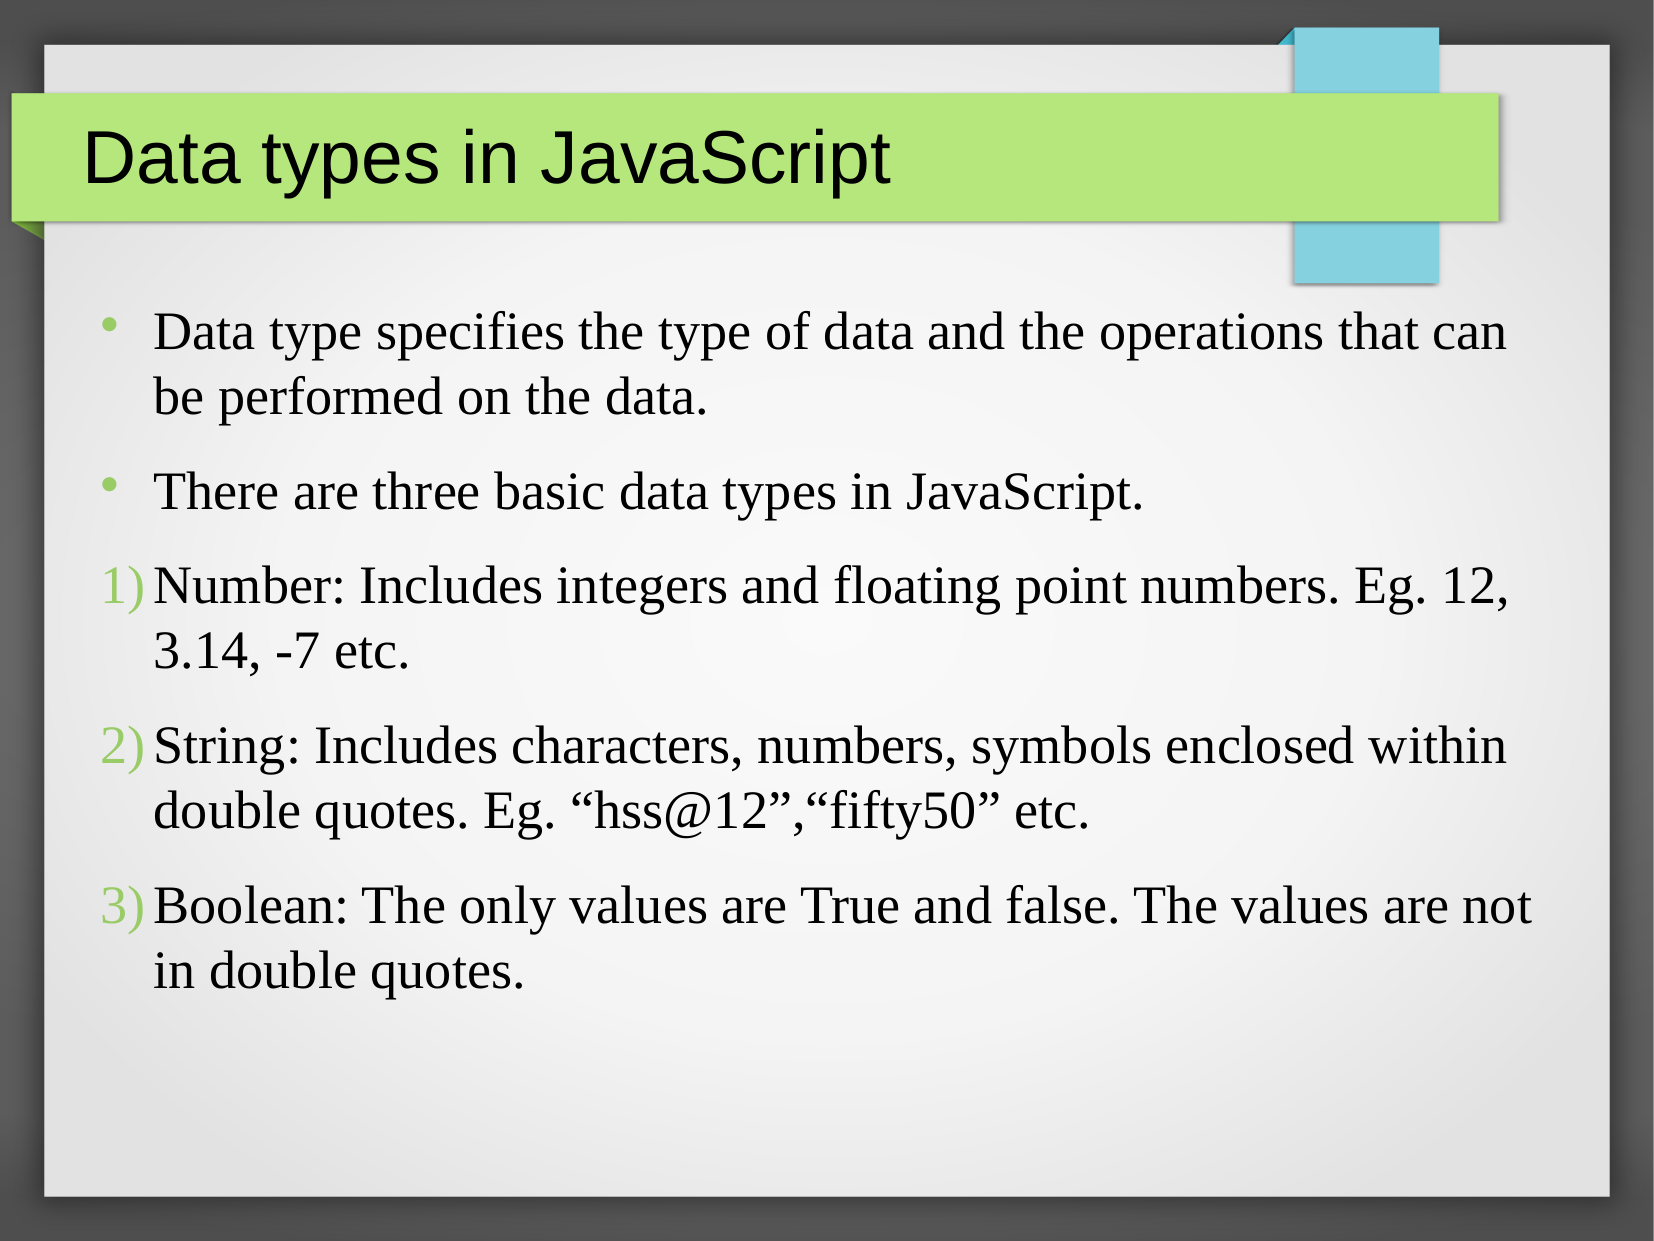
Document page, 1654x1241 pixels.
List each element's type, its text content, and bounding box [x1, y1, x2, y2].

text_box Data types in JavaScript [82, 108, 1264, 199]
text_box Data type specifies the type of data and the operations that can be performed on the data. There are three basic data types in JavaScript. Number: Includes integers and floating point numbers. Eg. 12, 3.14, -7 etc. String: Includes characters, numbers, symbols enclosed within double quotes. Eg. “hss@12”,“fifty50” etc. Boolean: The only values are True and false. The values are not in double quotes. [82, 295, 1571, 1015]
picture [0, 0, 1654, 1241]
